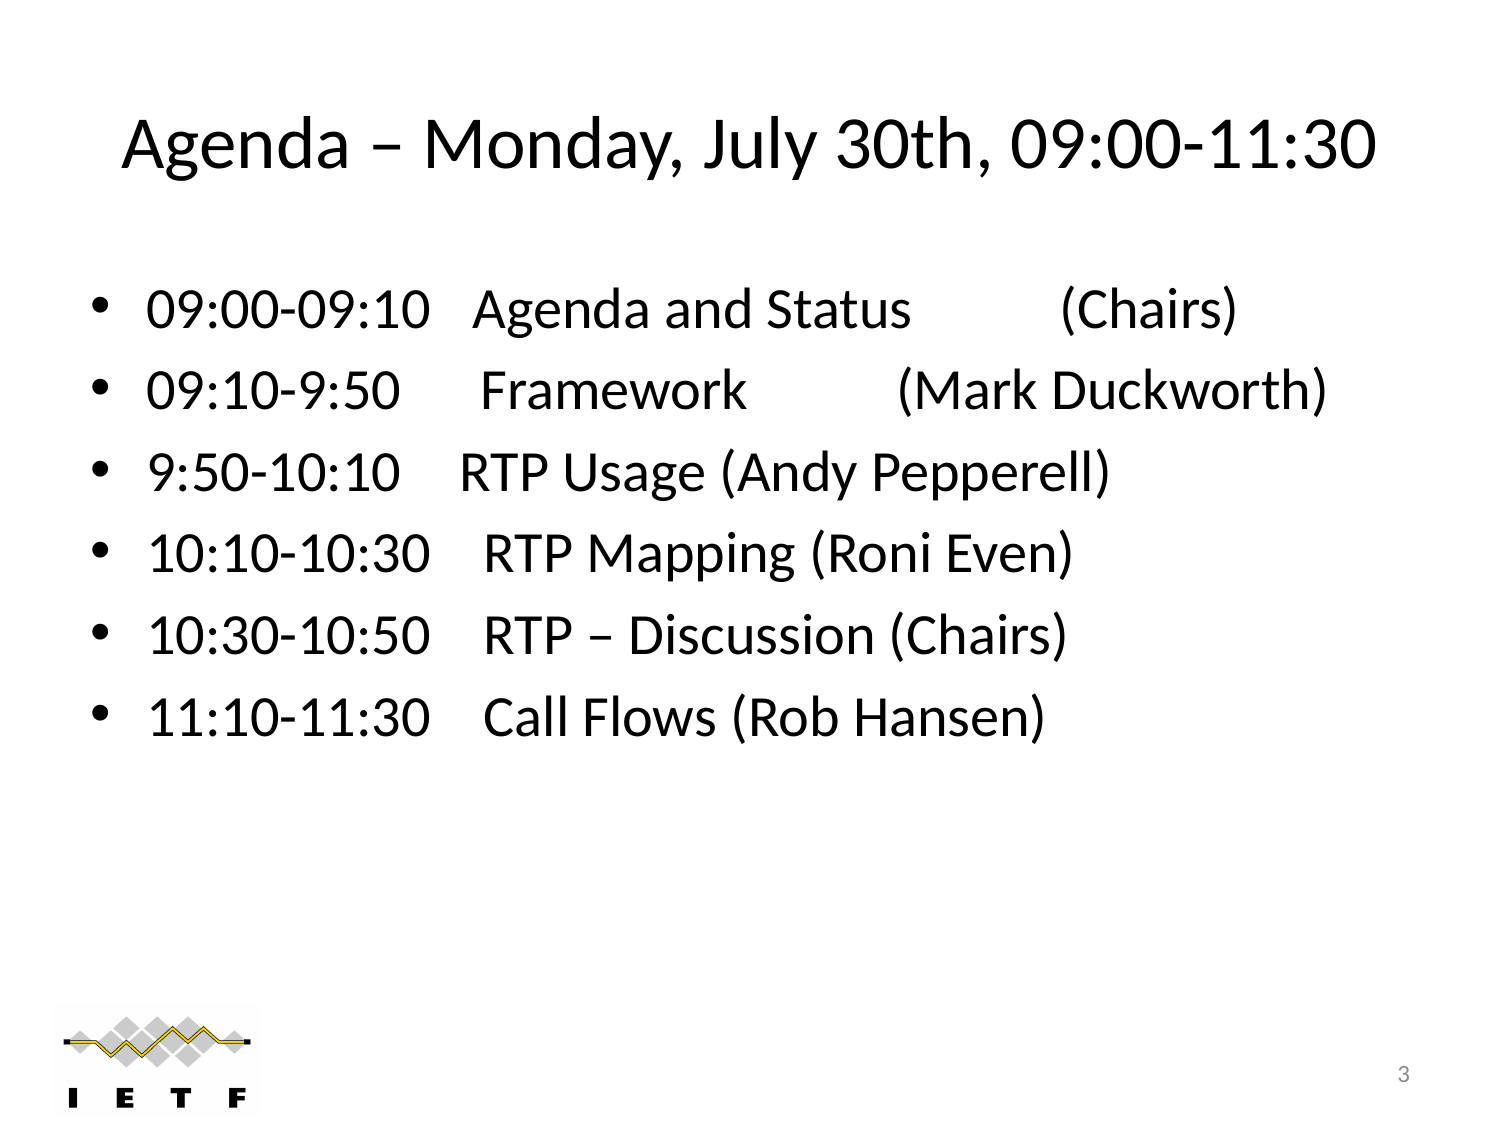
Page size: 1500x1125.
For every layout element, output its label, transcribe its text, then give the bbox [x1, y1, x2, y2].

picture [53, 1004, 261, 1116]
title Agenda – Monday, July 30th, 09:00-11:30 [75, 45, 1425, 233]
list 09:00-09:10 Agenda and Status (Chairs) 09:10-9:50 Framework (Mark Duckworth) 9:50-10:10 RTP Usage (Andy Pepperell) 10:10-10:30 RTP Mapping (Roni Even) 10:30-10:50 RTP – Discussion (Chairs) 11:10-11:30 Call Flows (Rob Hansen) [75, 262, 1425, 1005]
slide_number 3 [1074, 1042, 1425, 1103]
